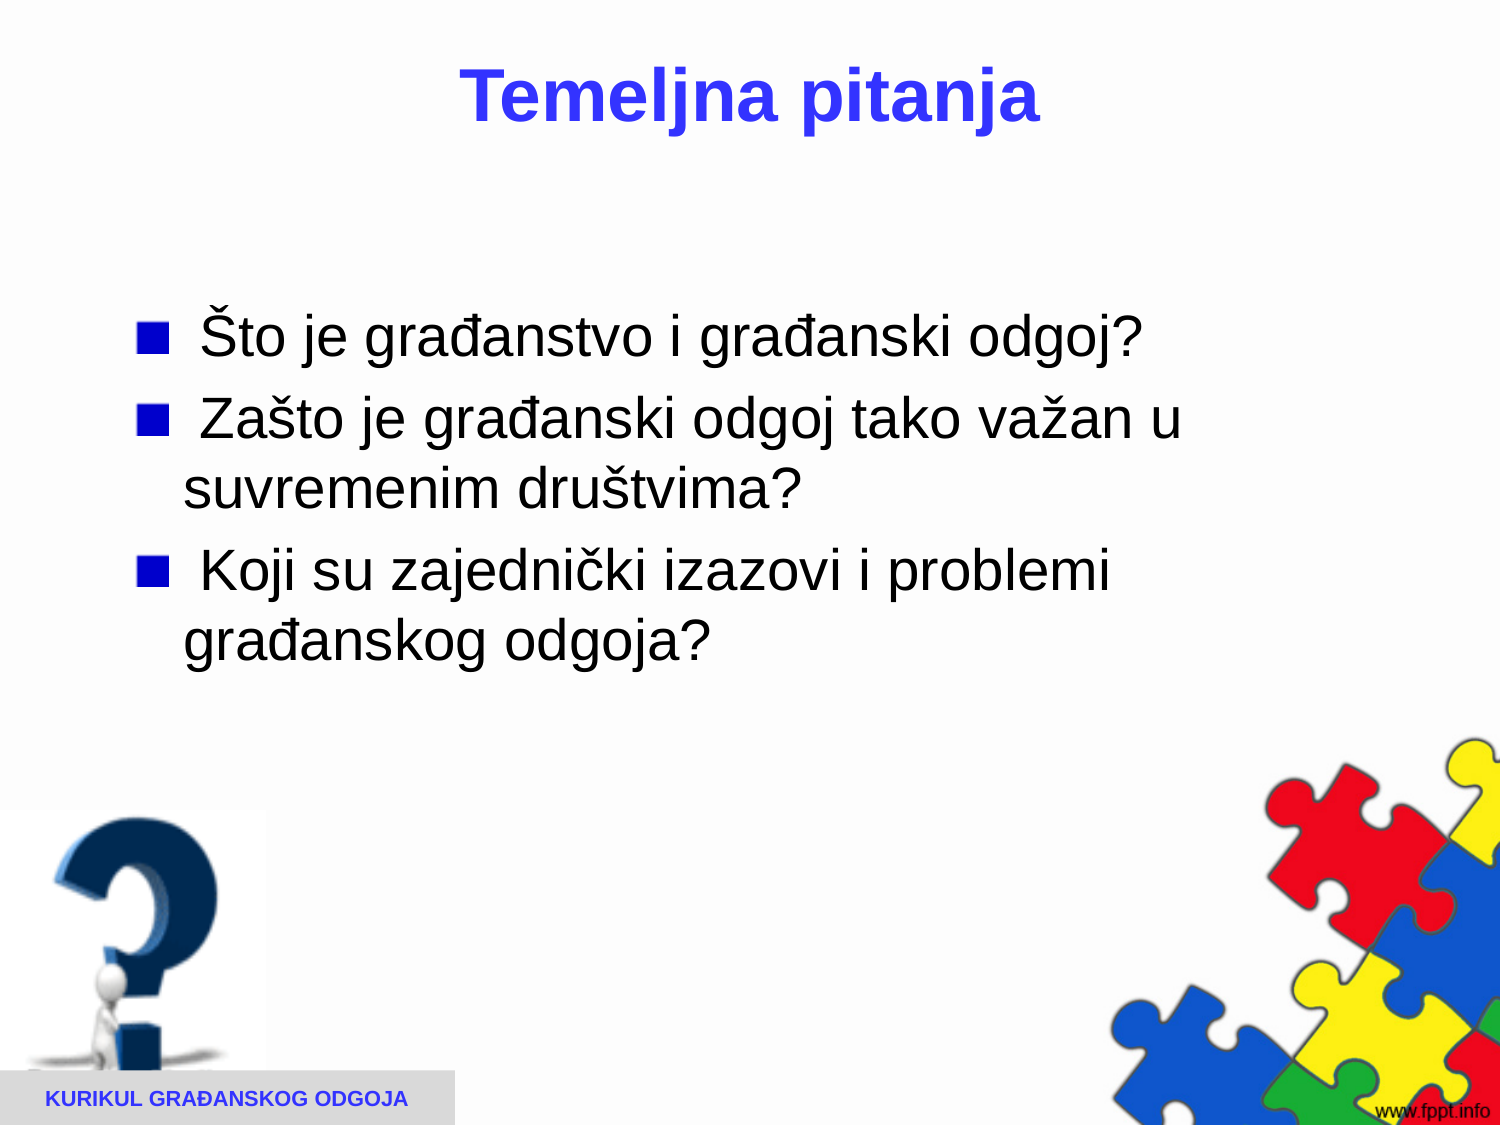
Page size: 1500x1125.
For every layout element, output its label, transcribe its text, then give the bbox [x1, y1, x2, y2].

text_box KURIKUL GRAĐANSKOG ODGOJA [269, 1070, 455, 1125]
list Što je građanstvo i građanski odgoj? Zašto je građanski odgoj tako važan u suvremenim društvima? Koji su zajednički izazovi i problemi građanskog odgoja? [111, 290, 1414, 882]
title Temeljna pitanja [74, 44, 1426, 138]
picture [0, 0, 1500, 1125]
